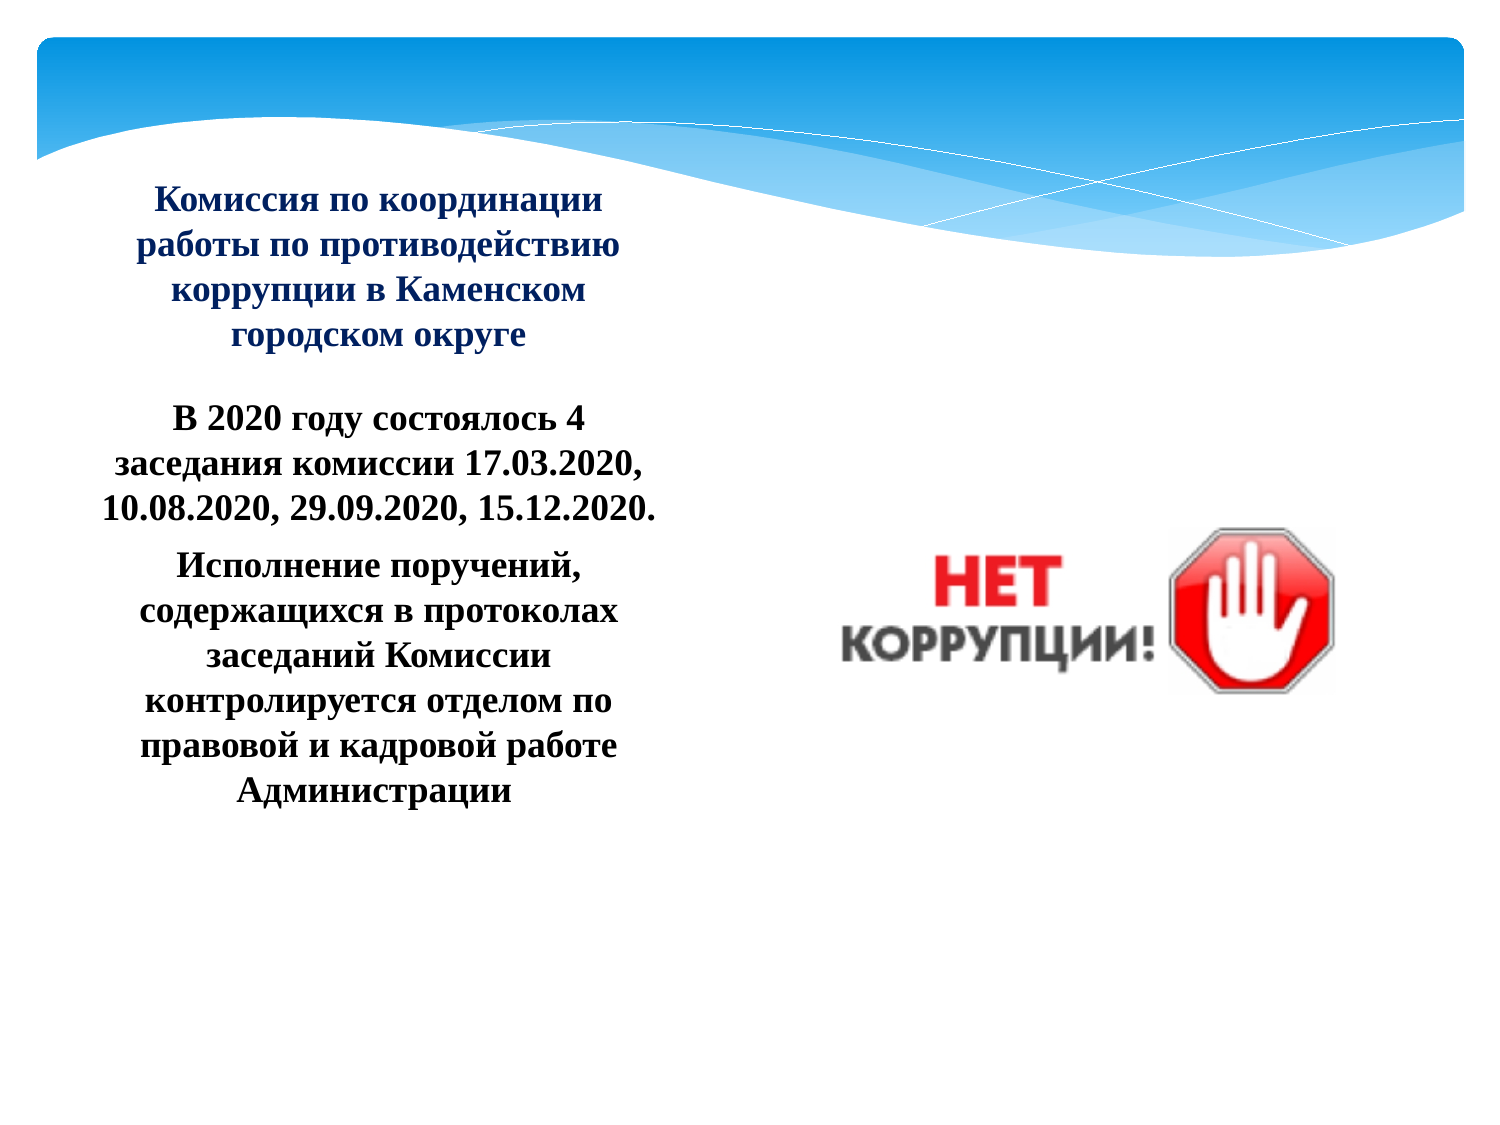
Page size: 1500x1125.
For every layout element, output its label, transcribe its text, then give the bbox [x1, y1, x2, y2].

title Комиссия по координации работы по противодействию коррупции в Каменском городском округе [81, 99, 677, 362]
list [762, 432, 1404, 793]
list В 2020 году состоялось 4 заседания комиссии 17.03.2020, 10.08.2020, 29.09.2020, 15.12.2020. Исполнение поручений, содержащихся в протоколах заседаний Комиссии контролируется отделом по правовой и кадровой работе Администрации. [81, 385, 677, 929]
